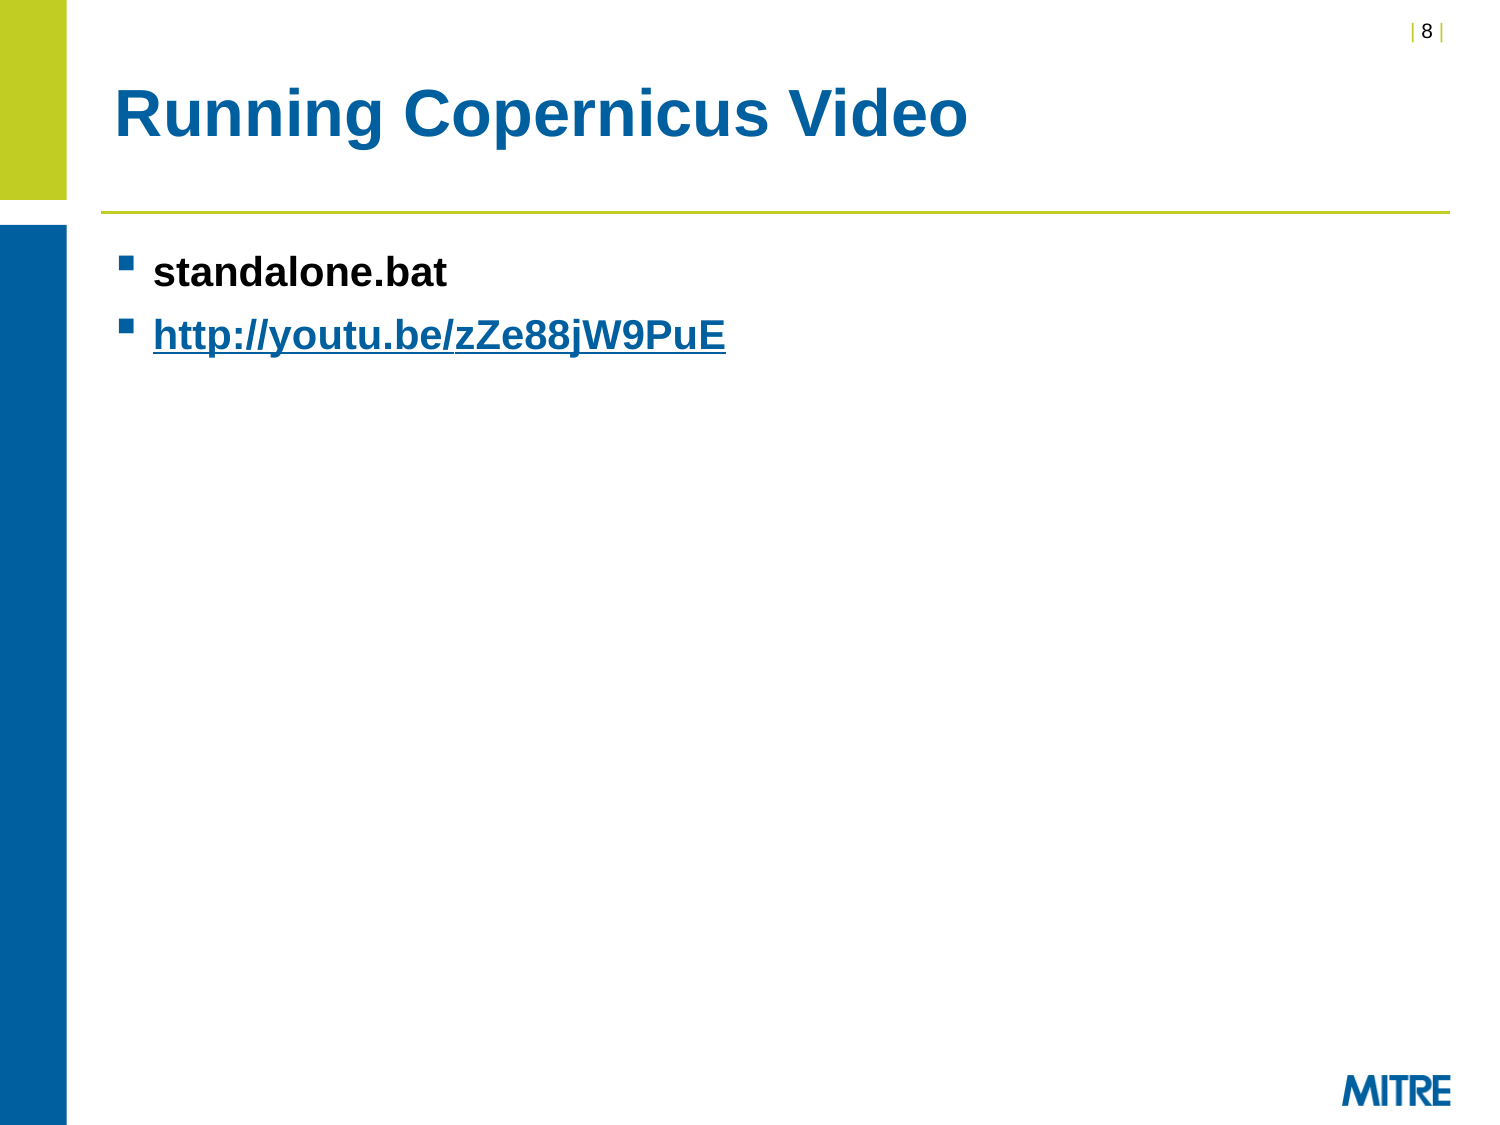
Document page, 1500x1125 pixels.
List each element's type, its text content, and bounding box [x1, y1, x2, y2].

title Running Copernicus Video [99, 45, 1450, 188]
picture [1342, 1072, 1453, 1113]
list standalone.bat http://youtu.be/zZe88jW9PuE [99, 237, 1450, 1005]
